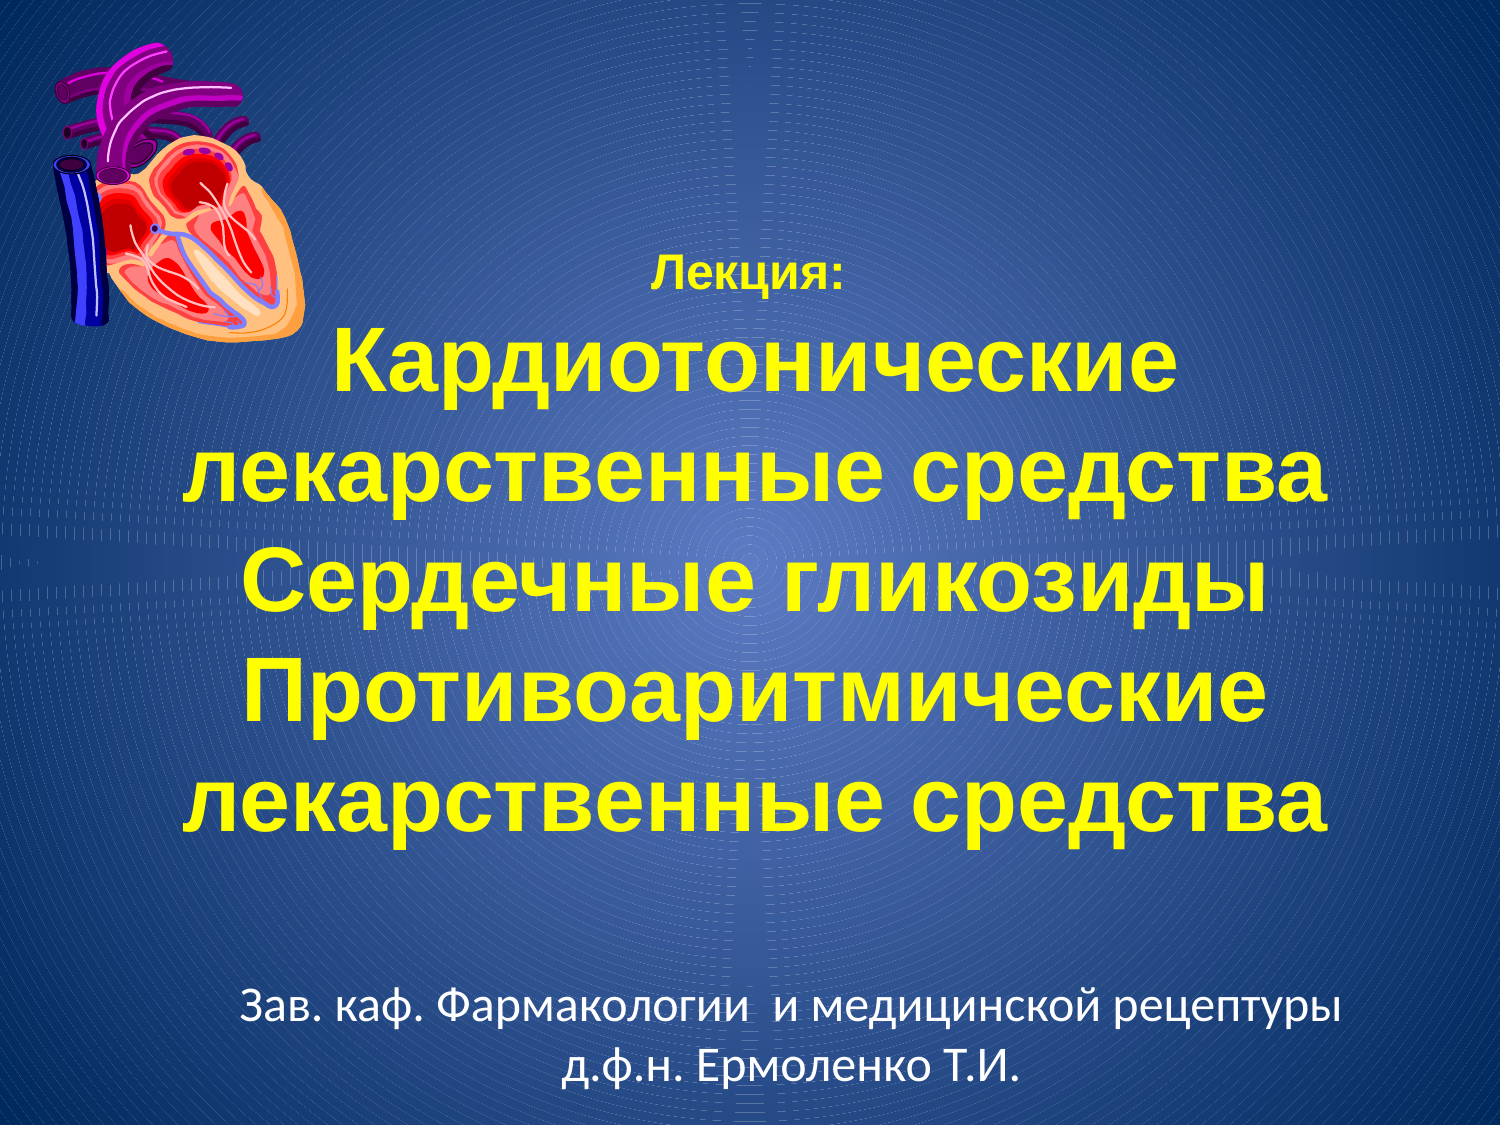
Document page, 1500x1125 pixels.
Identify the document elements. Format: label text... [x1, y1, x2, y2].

title Лекция: Кардиотонические лекарственные средства Сердечные гликозиды Противоаритмические лекарственные средства [123, 113, 1388, 976]
subtitle Зав. каф. Фармакологии и медицинской рецептуры д.ф.н. Ермоленко Т.И. [194, 964, 1388, 1008]
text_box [52, 42, 306, 343]
